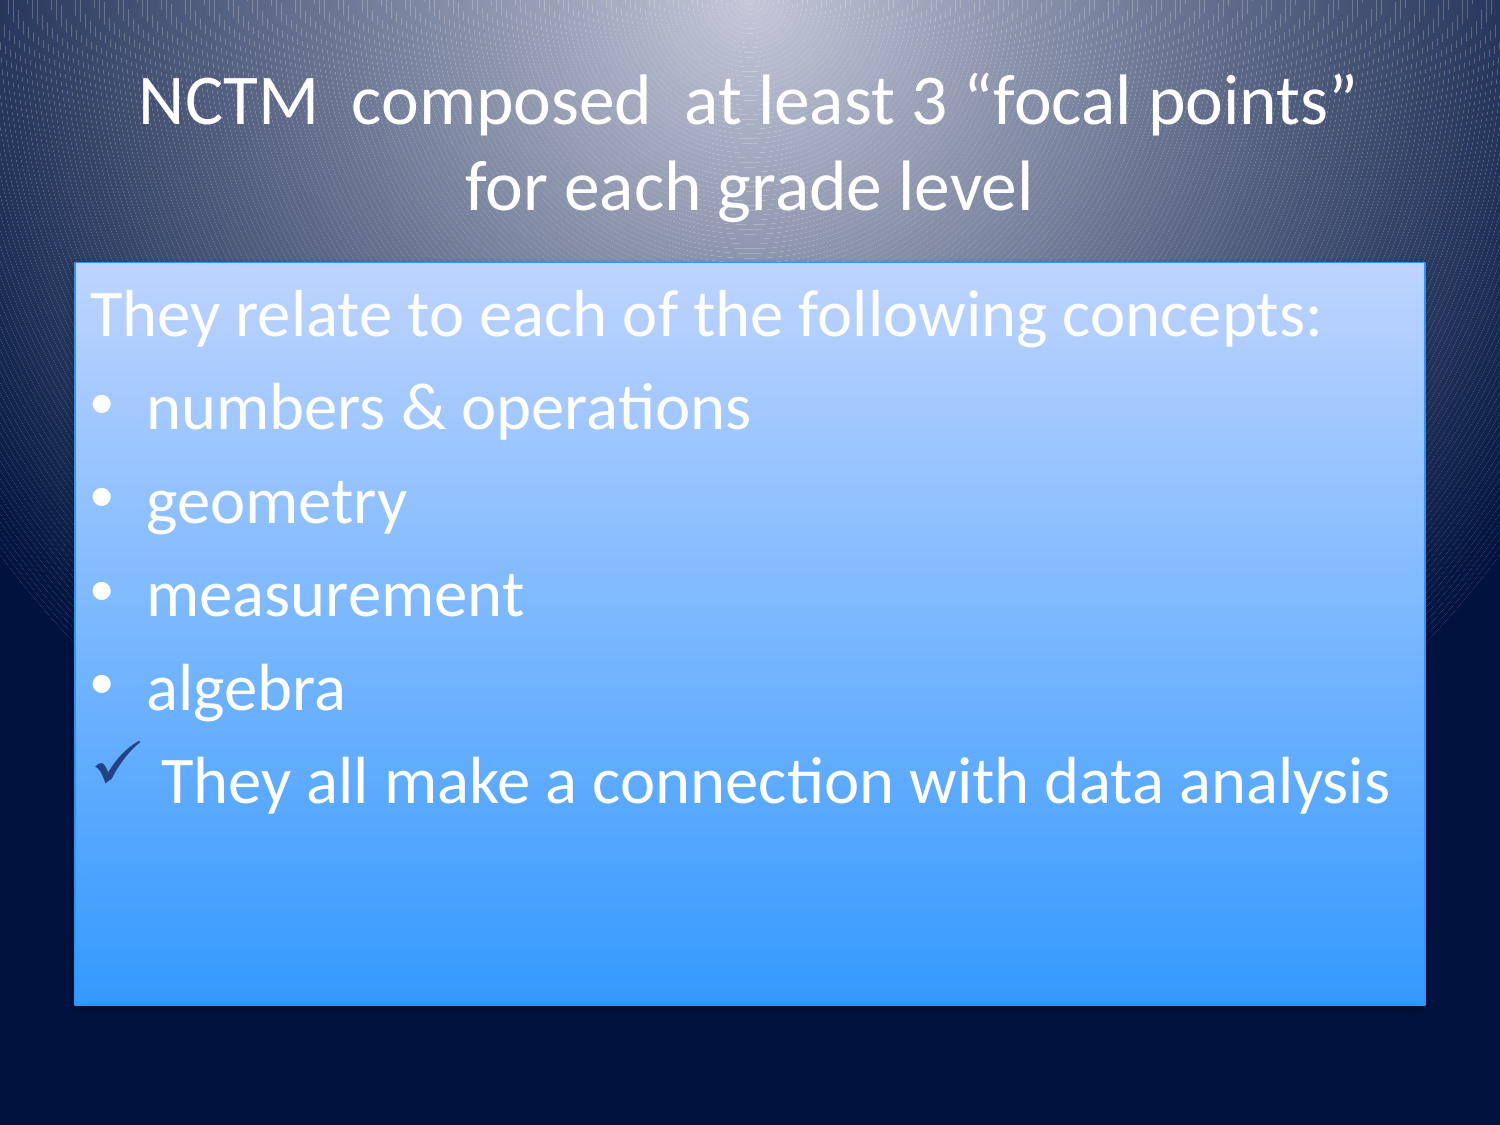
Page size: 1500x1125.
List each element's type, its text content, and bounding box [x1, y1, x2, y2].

title NCTM composed at least 3 “focal points” for each grade level [75, 45, 1425, 233]
list They relate to each of the following concepts: numbers & operations geometry measurement algebra They all make a connection with data analysis [74, 262, 1426, 1006]
